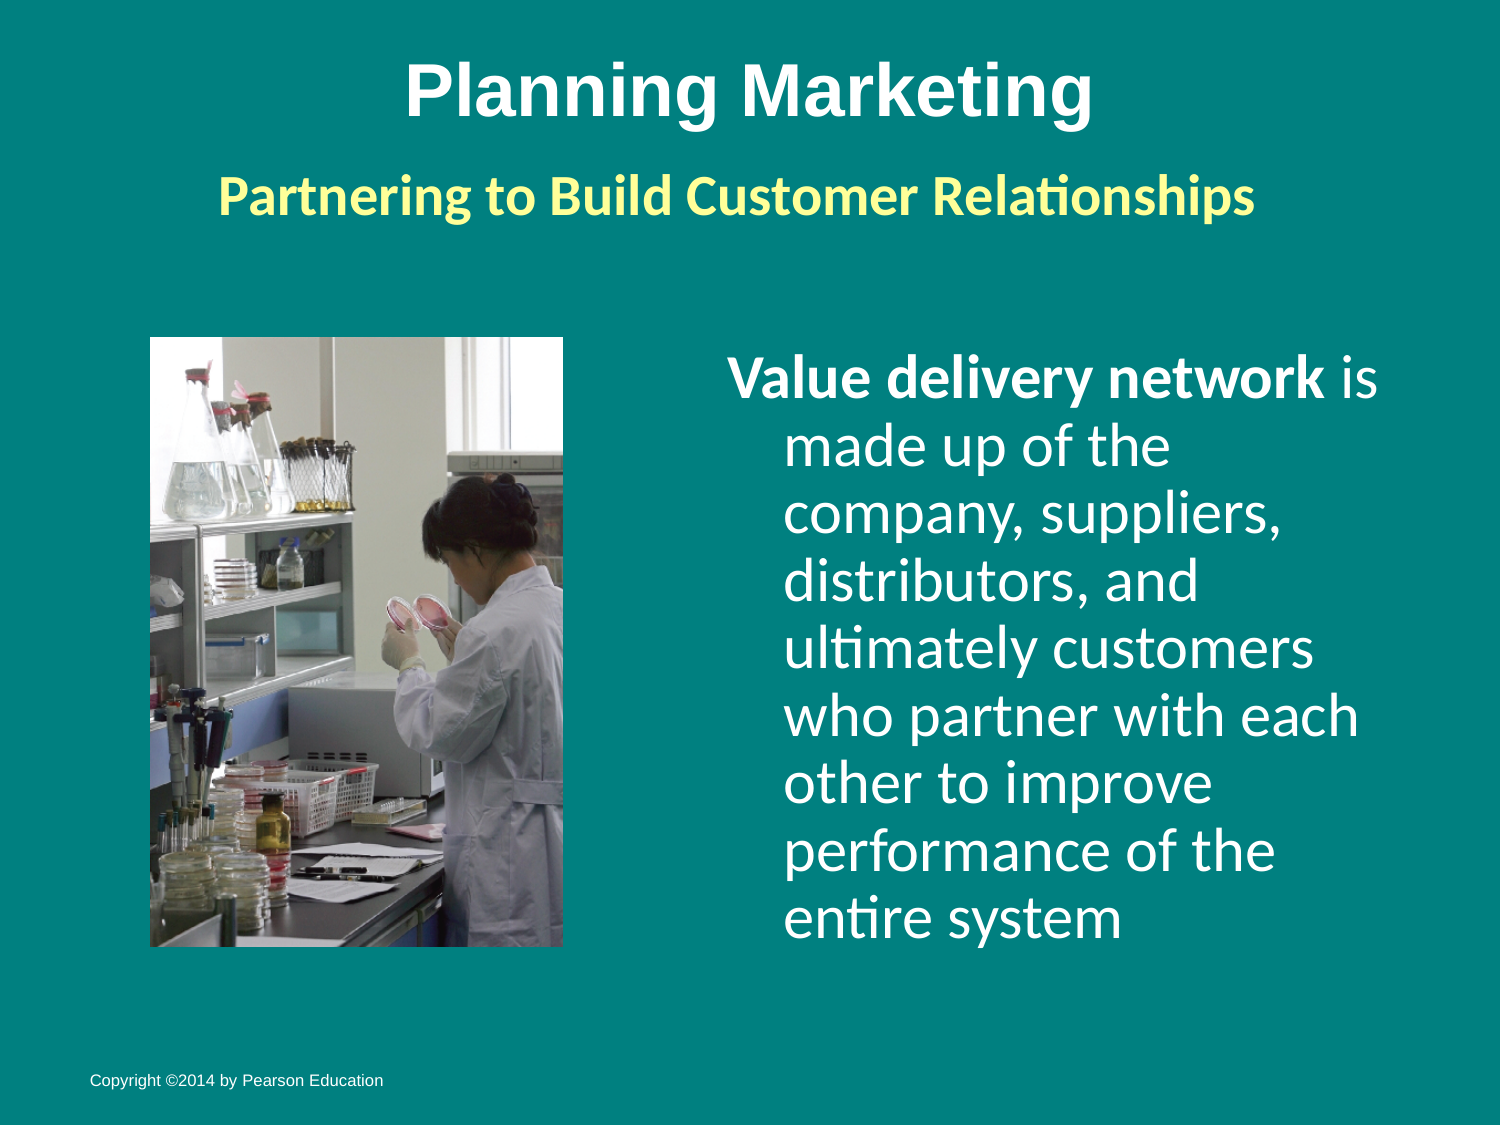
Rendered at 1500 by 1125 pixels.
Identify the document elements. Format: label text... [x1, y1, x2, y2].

text_box Copyright ©2014 by Pearson Education [74, 1062, 825, 1098]
title Planning Marketing [112, 37, 1388, 226]
picture [149, 337, 563, 948]
list Partnering to Build Customer Relationships [149, 149, 1326, 213]
list Value delivery network is made up of the company, suppliers, distributors, and ultimately customers who partner with each other to improve performance of the entire system [712, 337, 1438, 981]
